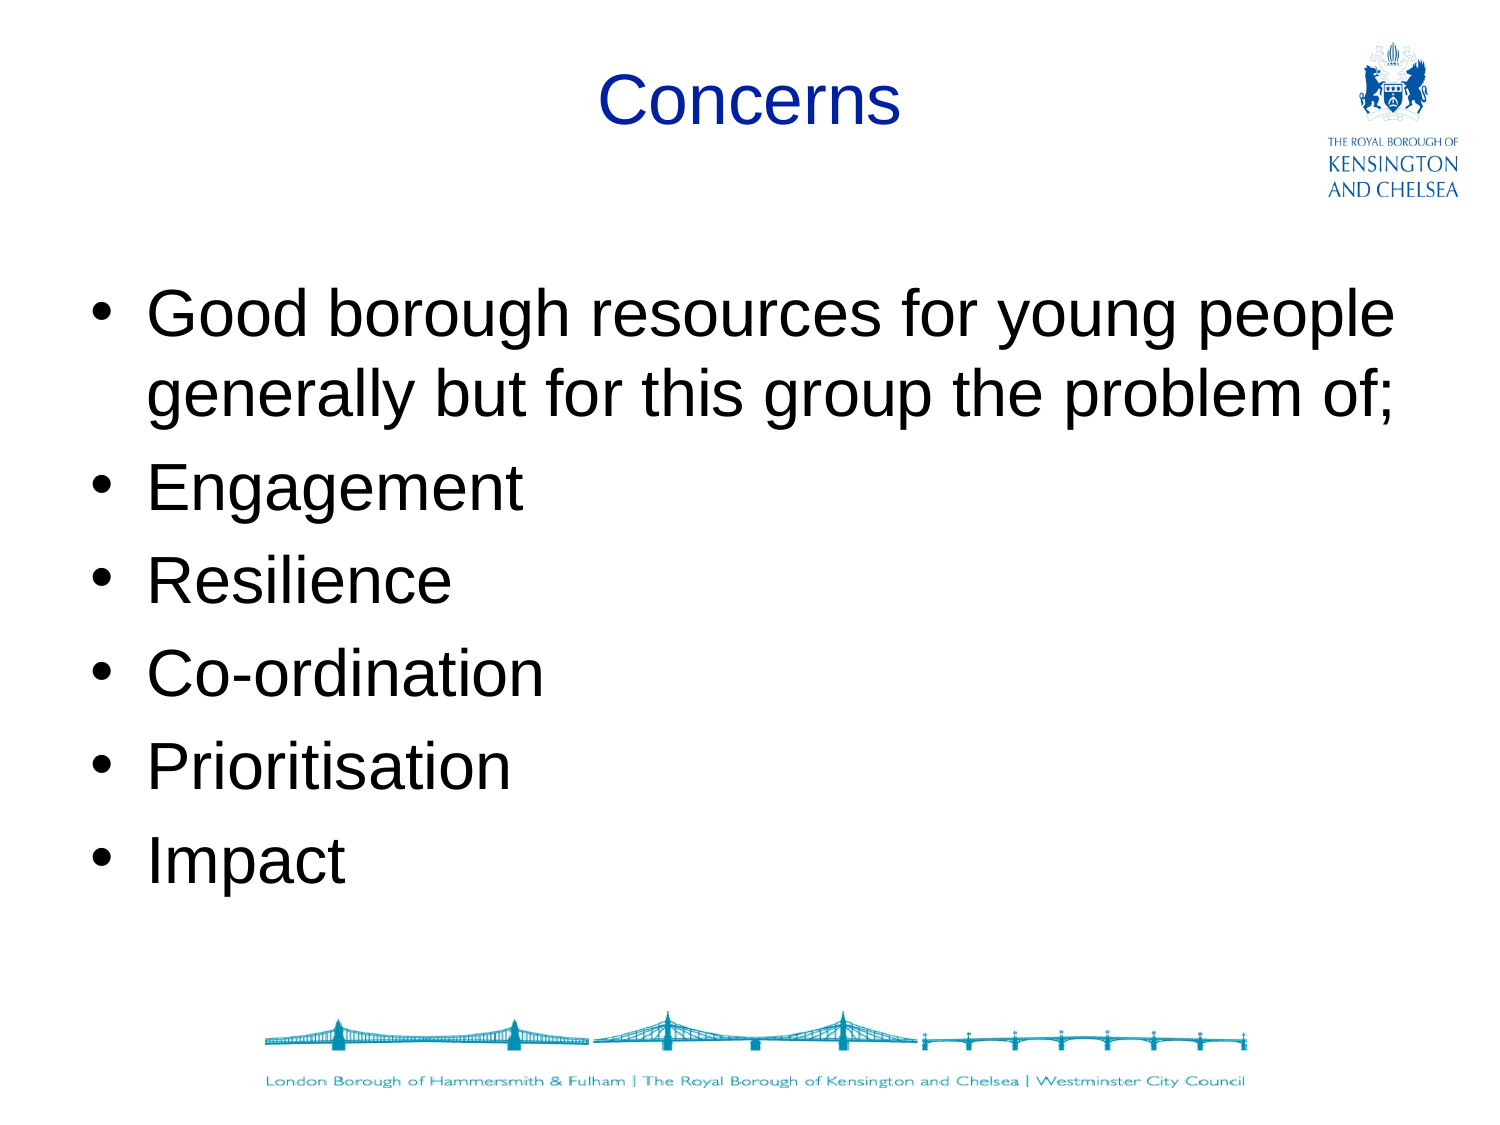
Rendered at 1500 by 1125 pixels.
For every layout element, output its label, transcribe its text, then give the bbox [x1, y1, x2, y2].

picture [265, 1011, 1247, 1089]
picture [1328, 42, 1458, 197]
list Good borough resources for young people generally but for this group the problem of; Engagement Resilience Co-ordination Prioritisation Impact [75, 262, 1425, 1005]
title Concerns [75, 45, 1425, 233]
